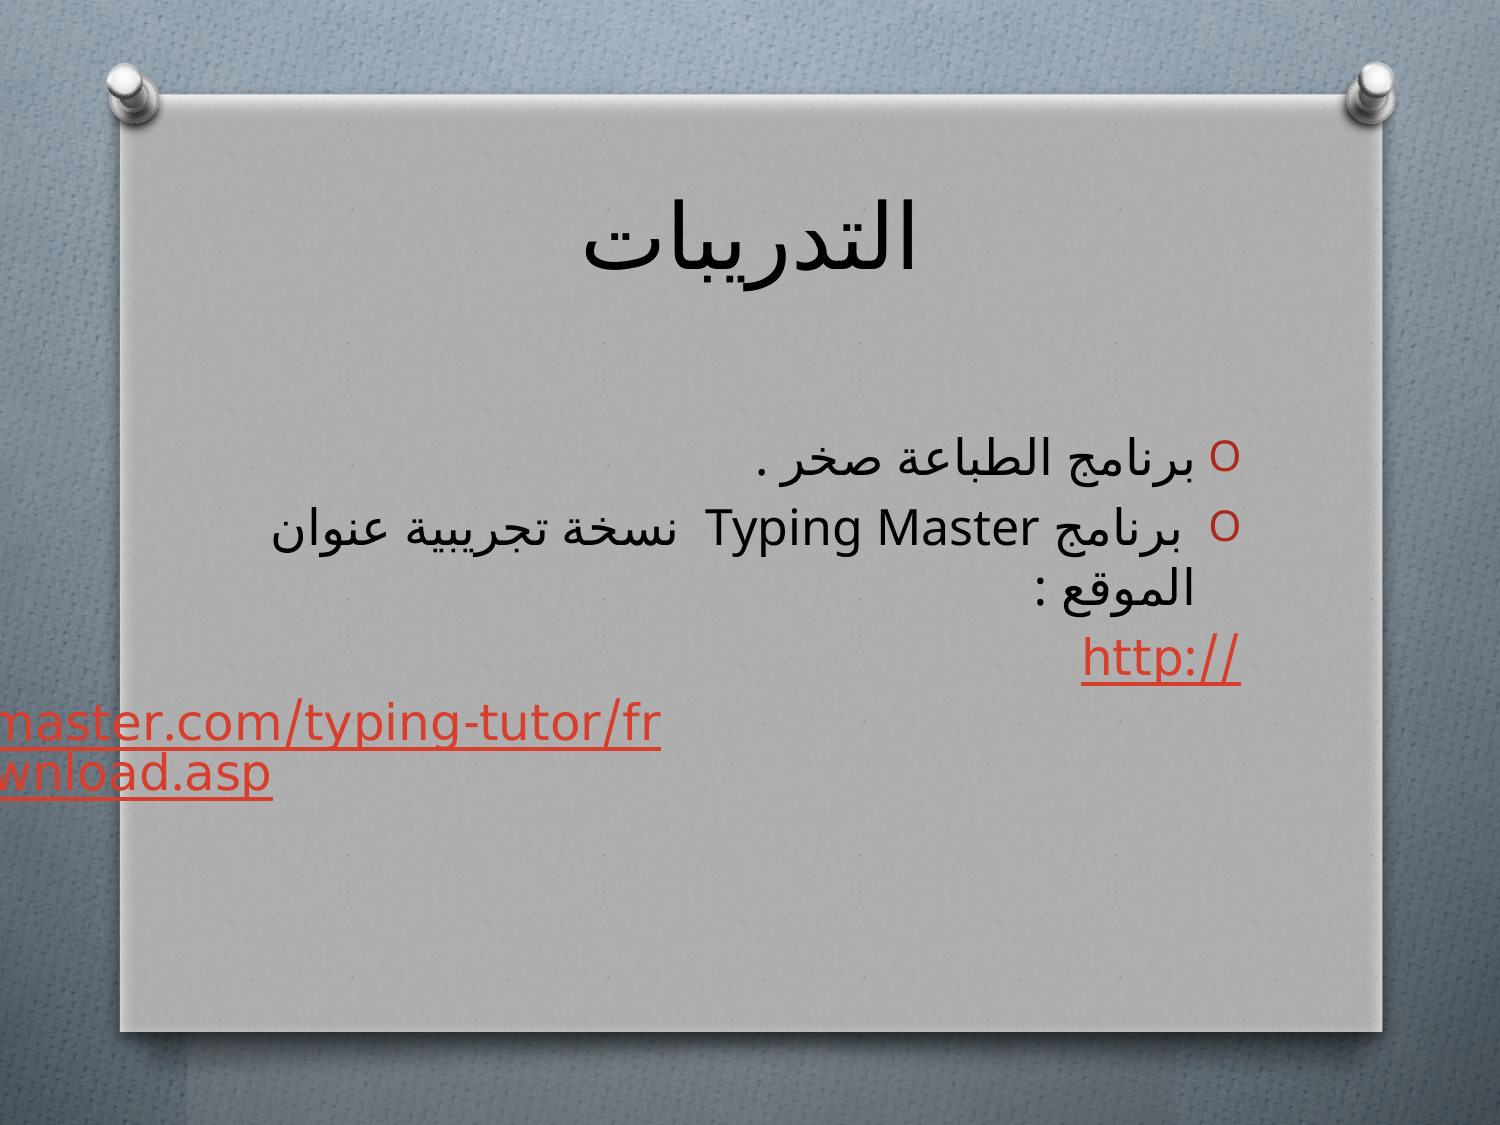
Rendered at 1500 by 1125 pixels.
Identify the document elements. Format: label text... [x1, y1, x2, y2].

picture [1317, 35, 1439, 156]
picture [75, 29, 198, 153]
title التدريبات [179, 134, 1323, 332]
list برنامج الطباعة صخر . برنامج Typing Master نسخة تجريبية عنوان الموقع : http://www.typingmaster.com/typing-tutor/free-demo-download.asp [240, 347, 1257, 939]
